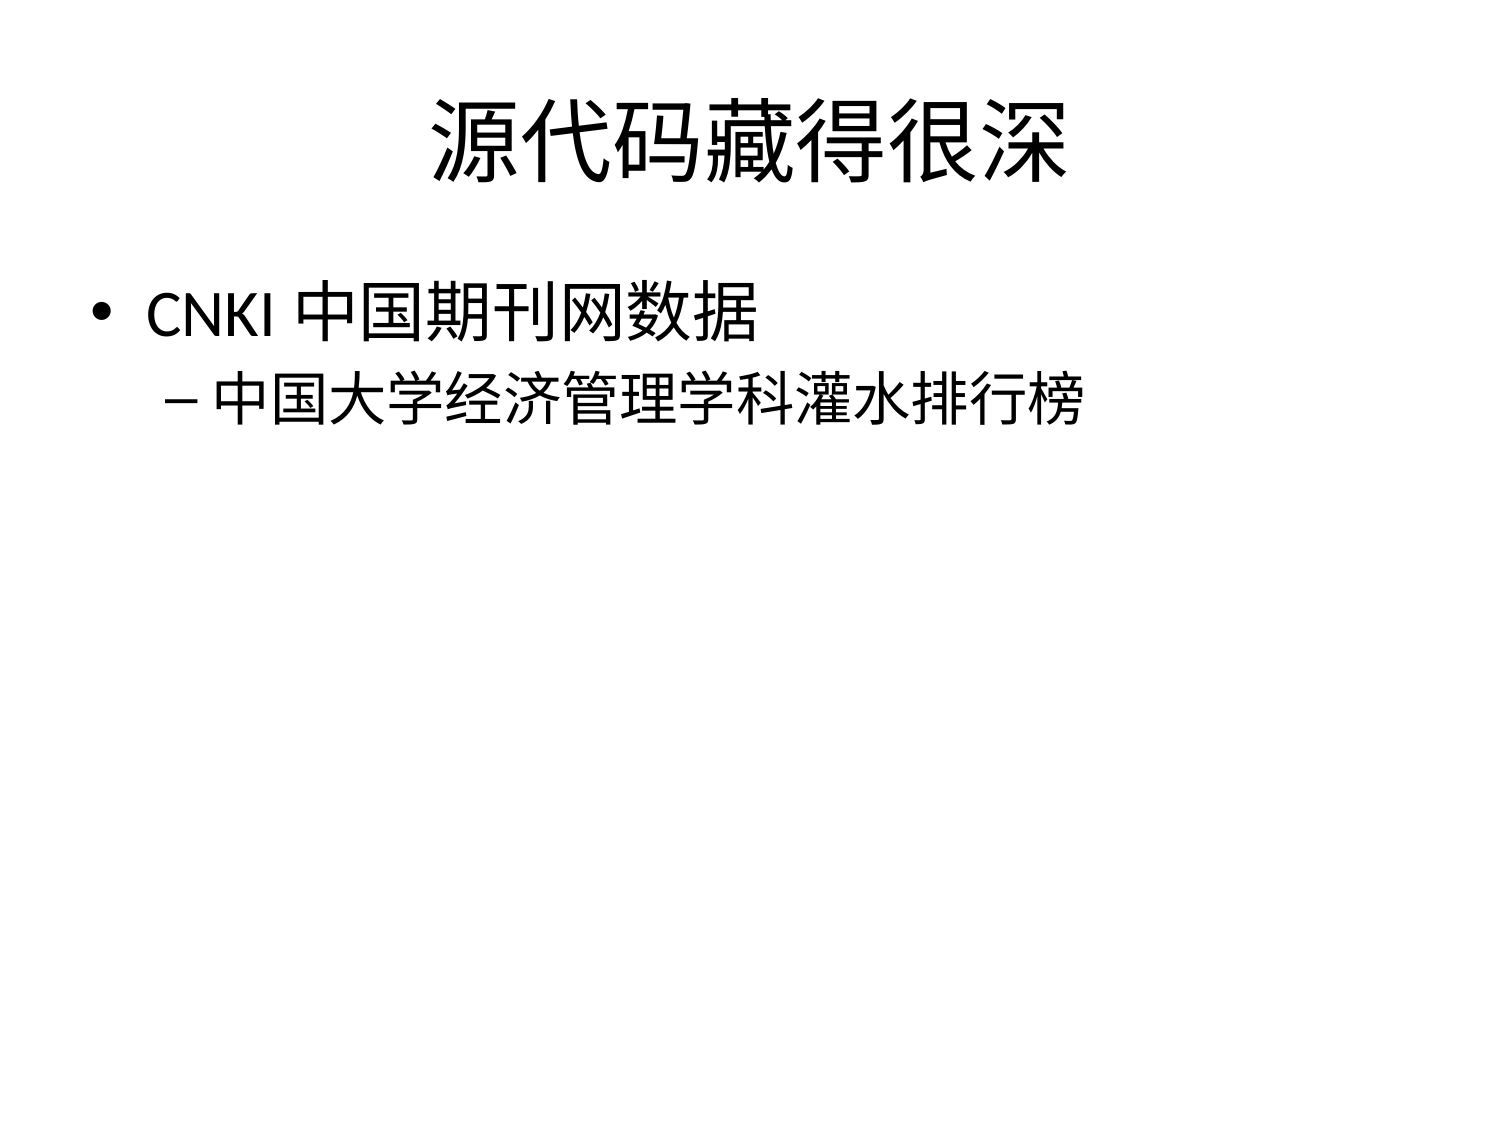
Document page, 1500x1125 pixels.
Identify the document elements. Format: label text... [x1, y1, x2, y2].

title 源代码藏得很深 [75, 45, 1425, 233]
list CNKI中国期刊网数据 中国大学经济管理学科灌水排行榜 [75, 262, 1425, 1005]
